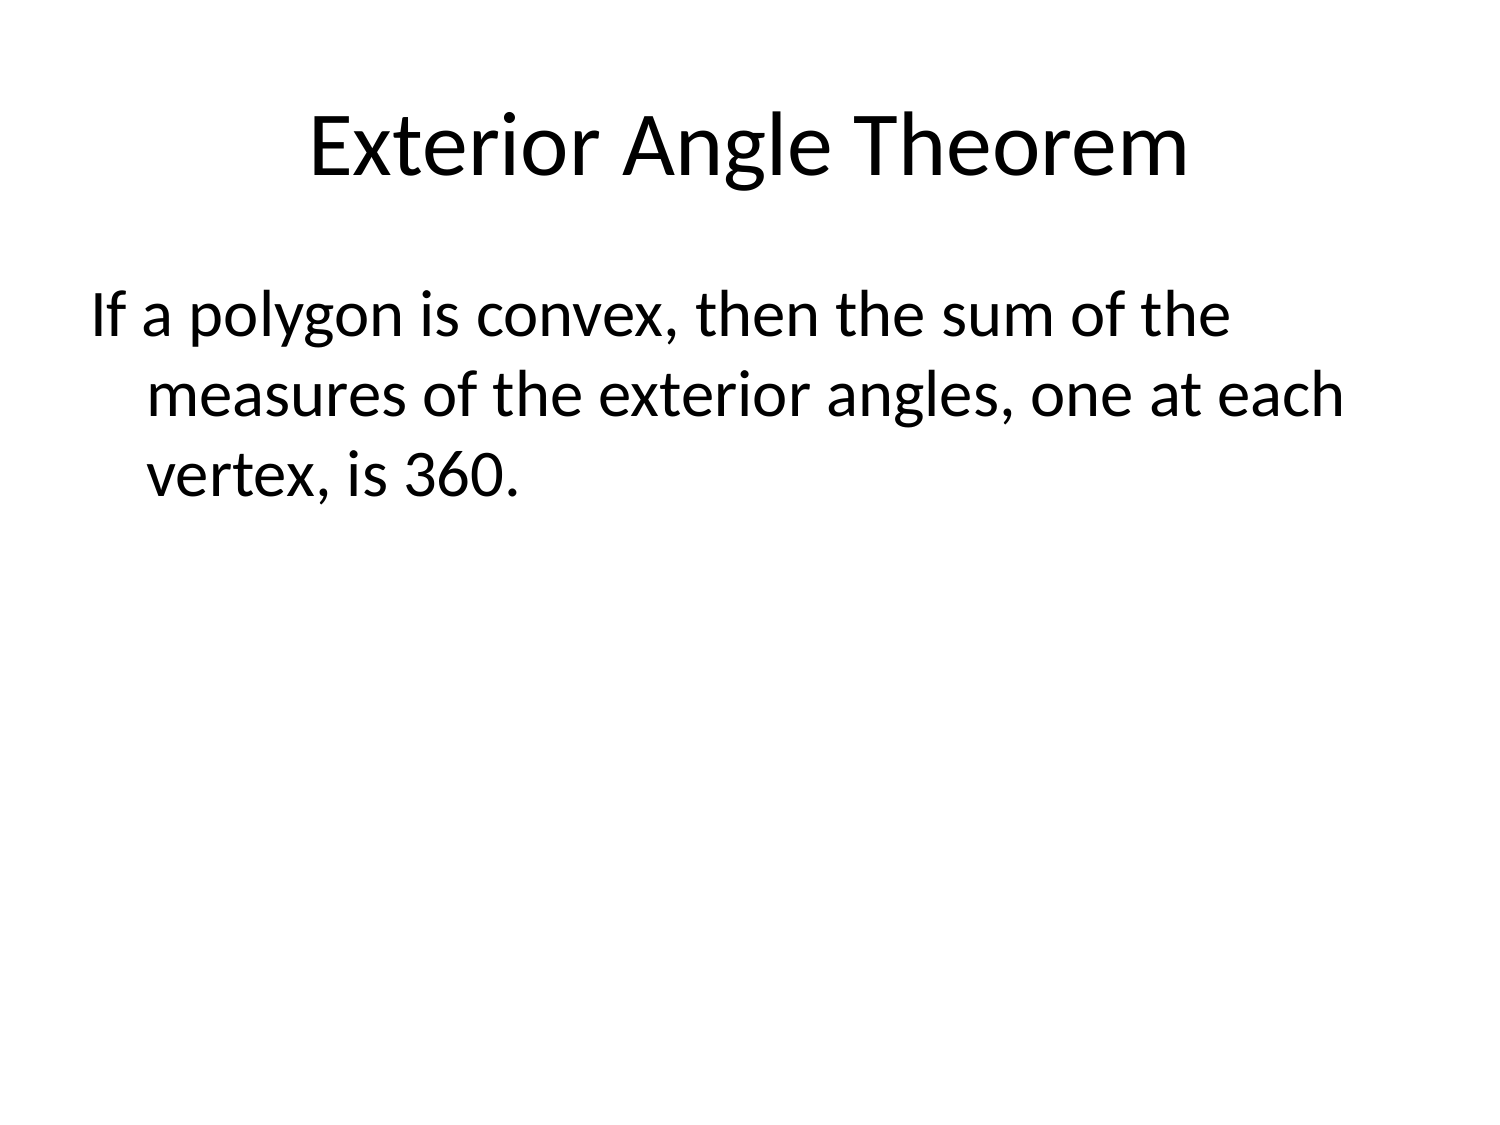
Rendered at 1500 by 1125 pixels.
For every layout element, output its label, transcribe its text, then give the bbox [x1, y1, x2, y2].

list If a polygon is convex, then the sum of the measures of the exterior angles, one at each vertex, is 360. [75, 262, 1425, 1005]
title Exterior Angle Theorem [75, 45, 1425, 233]
